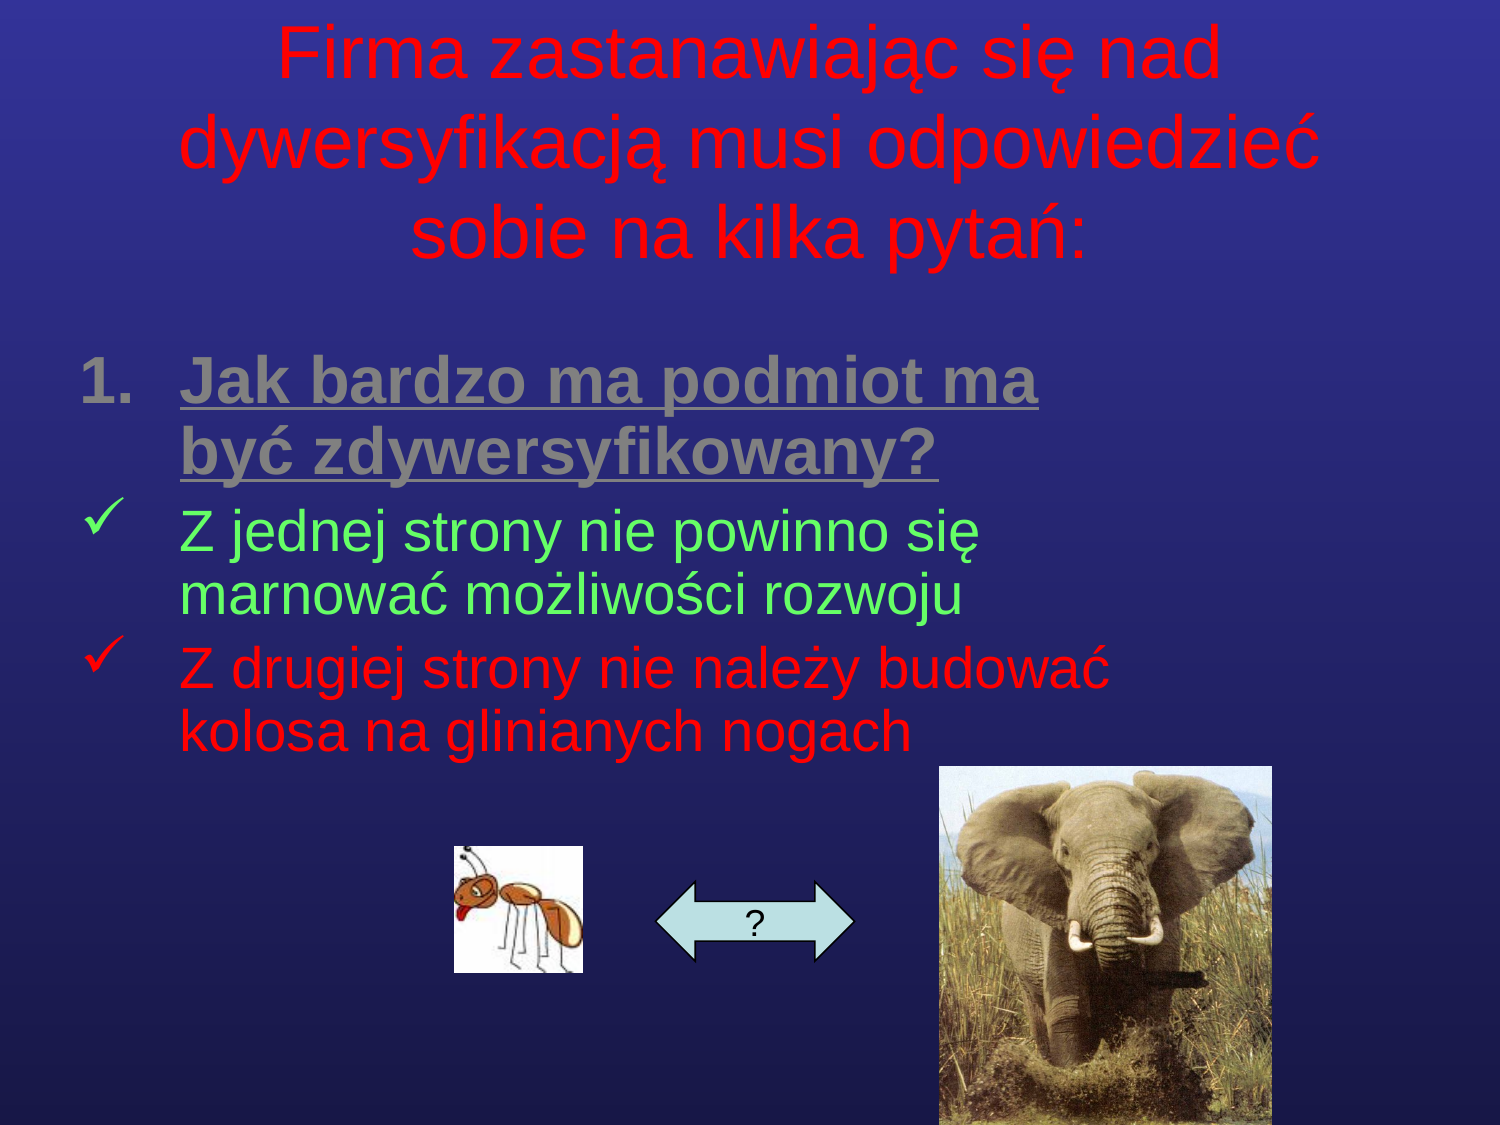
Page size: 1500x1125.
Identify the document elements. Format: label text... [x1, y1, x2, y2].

list Jak bardzo ma podmiot ma być zdywersyfikowany? Z jednej strony nie powinno się marnować możliwości rozwoju Z drugiej strony nie należy budować kolosa na glinianych nogach [64, 337, 1130, 1081]
title Firma zastanawiając się nad dywersyfikacją musi odpowiedzieć sobie na kilka pytań: [74, 44, 1426, 233]
text_box ? [655, 881, 855, 962]
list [938, 765, 1273, 1125]
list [454, 845, 583, 973]
